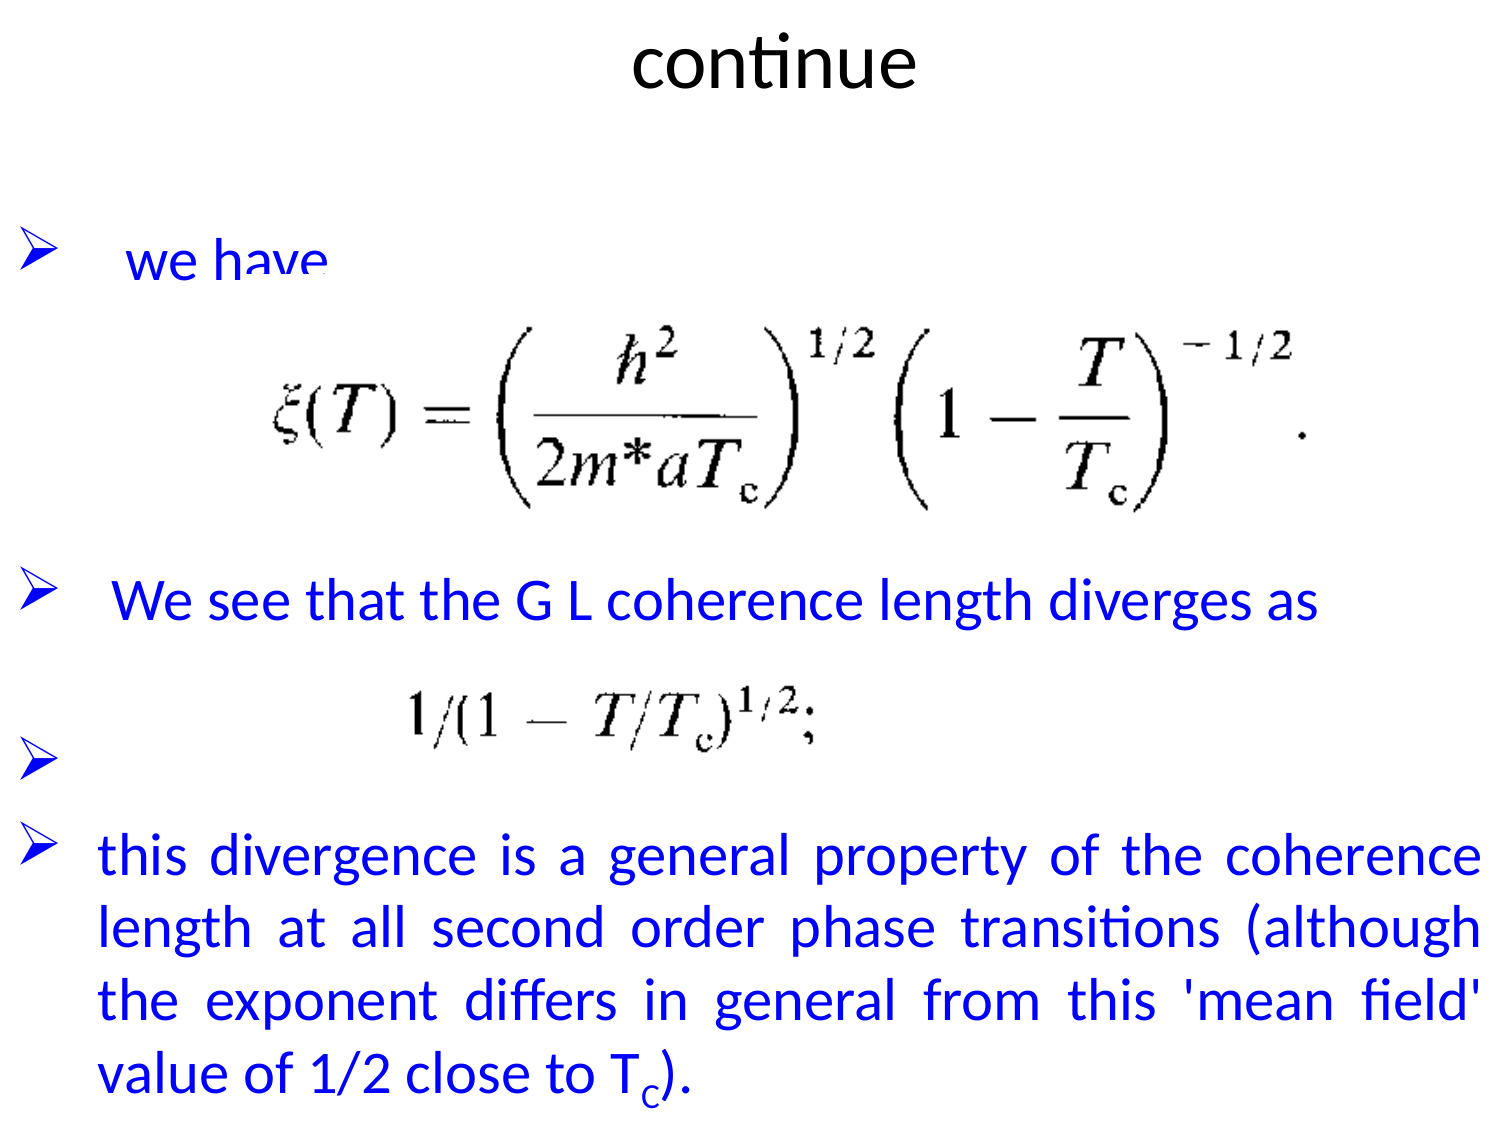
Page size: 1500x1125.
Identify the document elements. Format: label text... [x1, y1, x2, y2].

title continue [450, 0, 1100, 113]
picture [243, 274, 1315, 551]
picture [399, 662, 826, 767]
subtitle we have We see that the G L coherence length diverges as this divergence is a general property of the coherence length at all second order phase transitions (although the exponent differs in general from this 'mean field' value of 1/2 close to TC). [0, 212, 1500, 1125]
